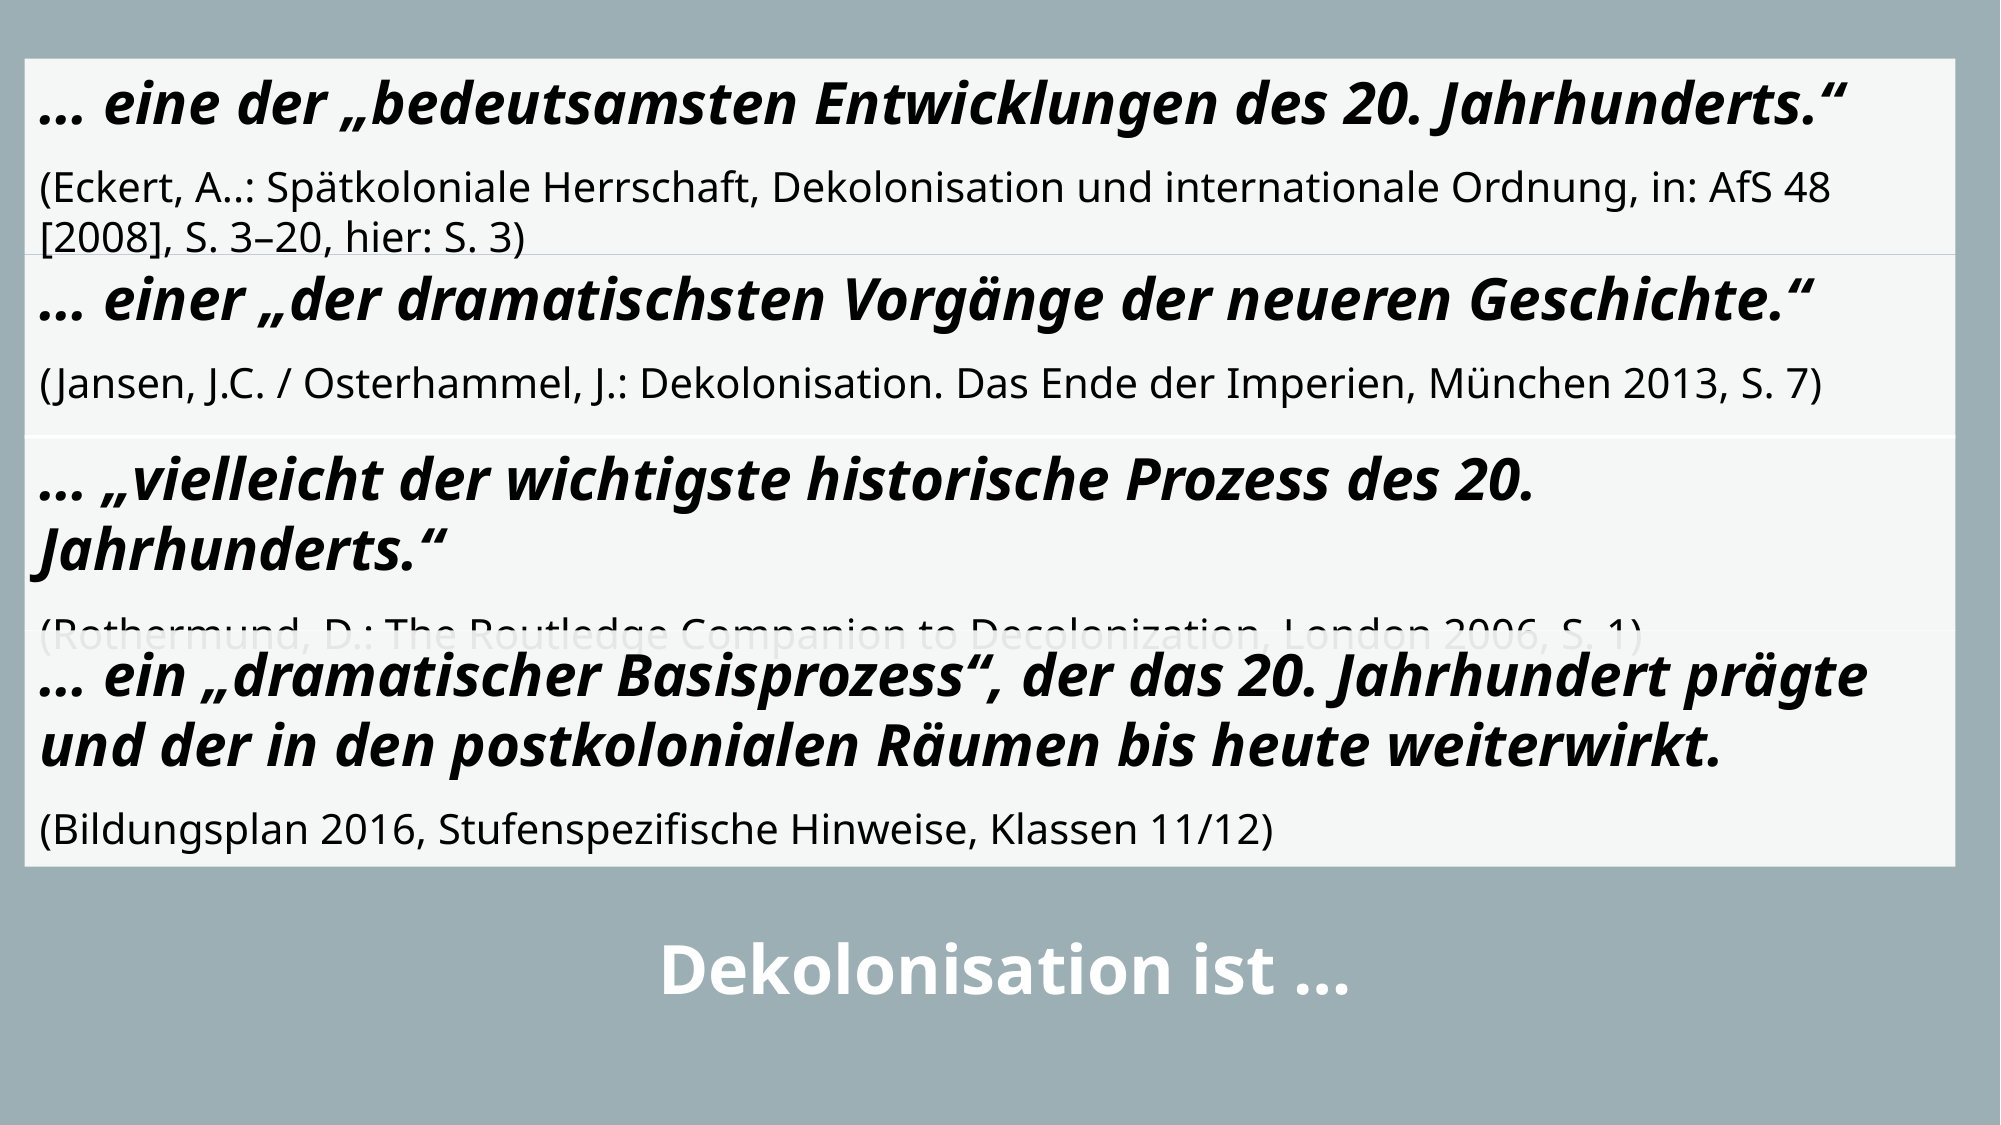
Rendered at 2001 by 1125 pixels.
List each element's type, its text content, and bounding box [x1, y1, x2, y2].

text_box … eine der „bedeutsamsten Entwicklungen des 20. Jahrhunderts.“ (Eckert, A..: Spätkoloniale Herrschaft, Dekolonisation und internationale Ordnung, in: AfS 48 [2008], S. 3–20, hier: S. 3) [24, 58, 1956, 255]
subtitle Dekolonisation ist … [164, 919, 1847, 1017]
text_box … einer „der dramatischsten Vorgänge der neueren Geschichte.“ (Jansen, J.C. / Osterhammel, J.: Dekolonisation. Das Ende der Imperien, München 2013, S. 7) [24, 255, 1956, 435]
text_box … ein „dramatischer Basisprozess“, der das 20. Jahrhundert prägte und der in den postkolonialen Räumen bis heute weiterwirkt. (Bildungsplan 2016, Stufenspezifische Hinweise, Klassen 11/12) [24, 630, 1956, 867]
text_box … „vielleicht der wichtigste historische Prozess des 20. Jahrhunderts.“ (Rothermund, D.: The Routledge Companion to Decolonization, London 2006, S. 1) [24, 435, 1956, 630]
